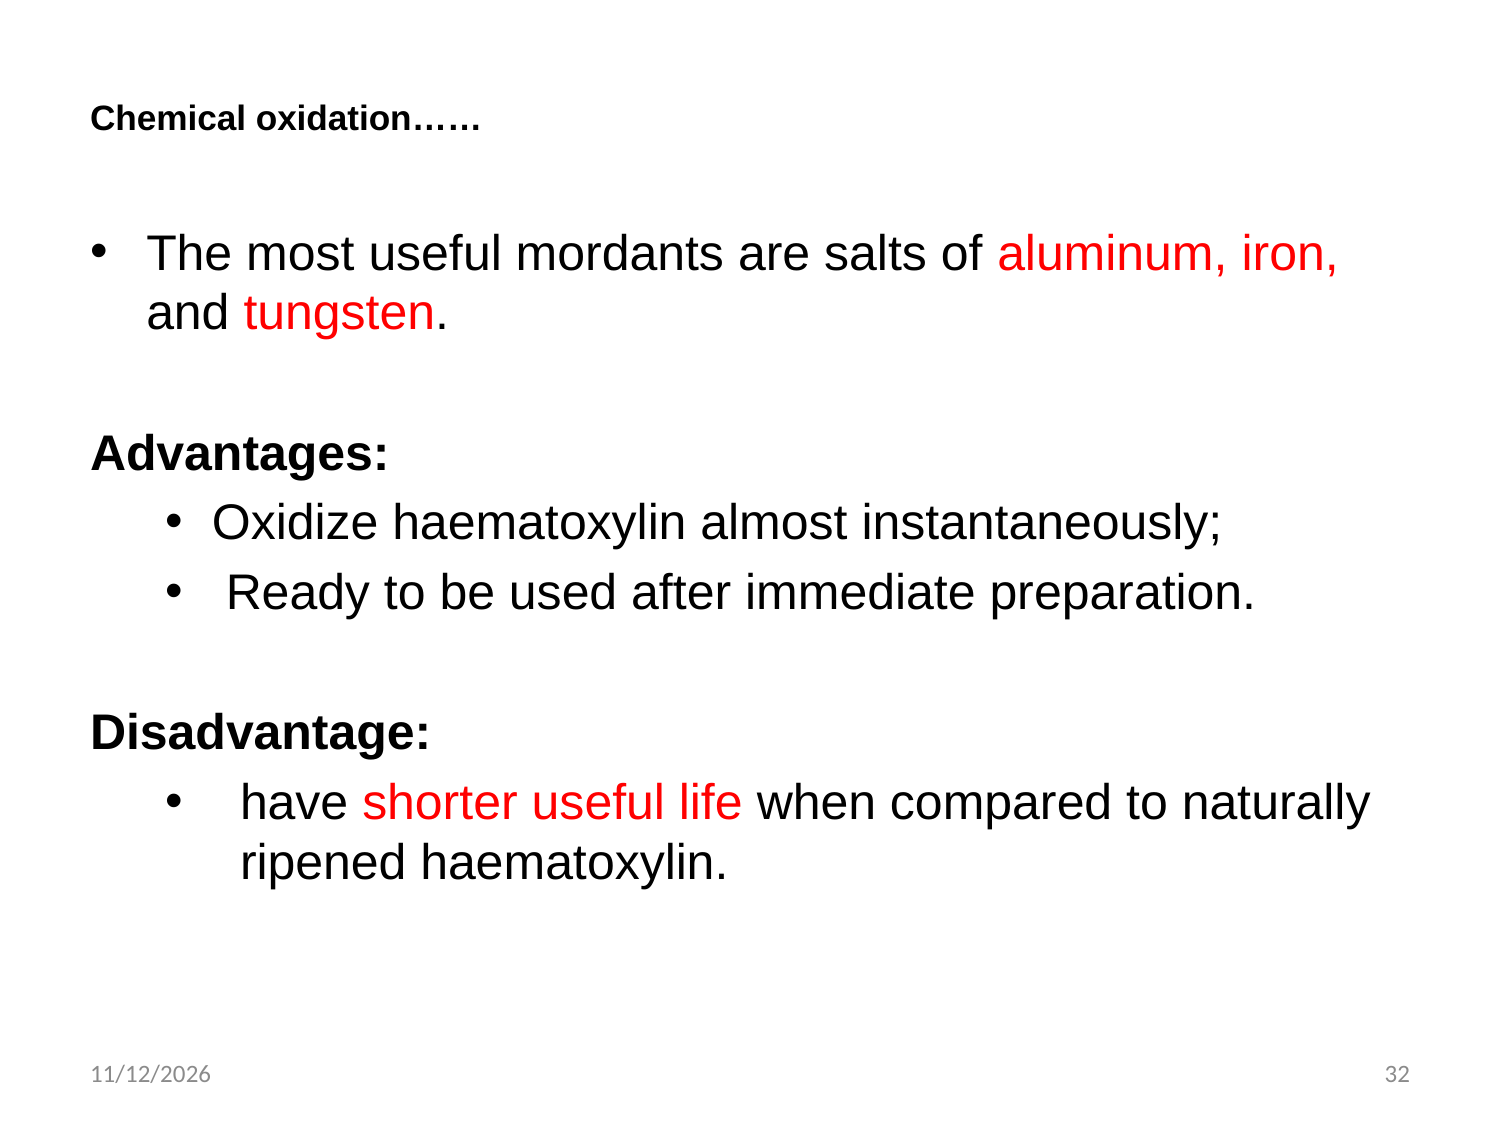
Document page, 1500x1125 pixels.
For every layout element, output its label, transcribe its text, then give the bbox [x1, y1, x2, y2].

list The most useful mordants are salts of aluminum, iron, and tungsten. Advantages: Oxidize haematoxylin almost instantaneously; Ready to be used after immediate preparation. Disadvantage: have shorter useful life when compared to naturally ripened haematoxylin. [75, 212, 1425, 1005]
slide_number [75, 1042, 425, 1103]
slide_number 32 [1074, 1042, 1425, 1103]
title Chemical oxidation…… [75, 45, 1425, 188]
